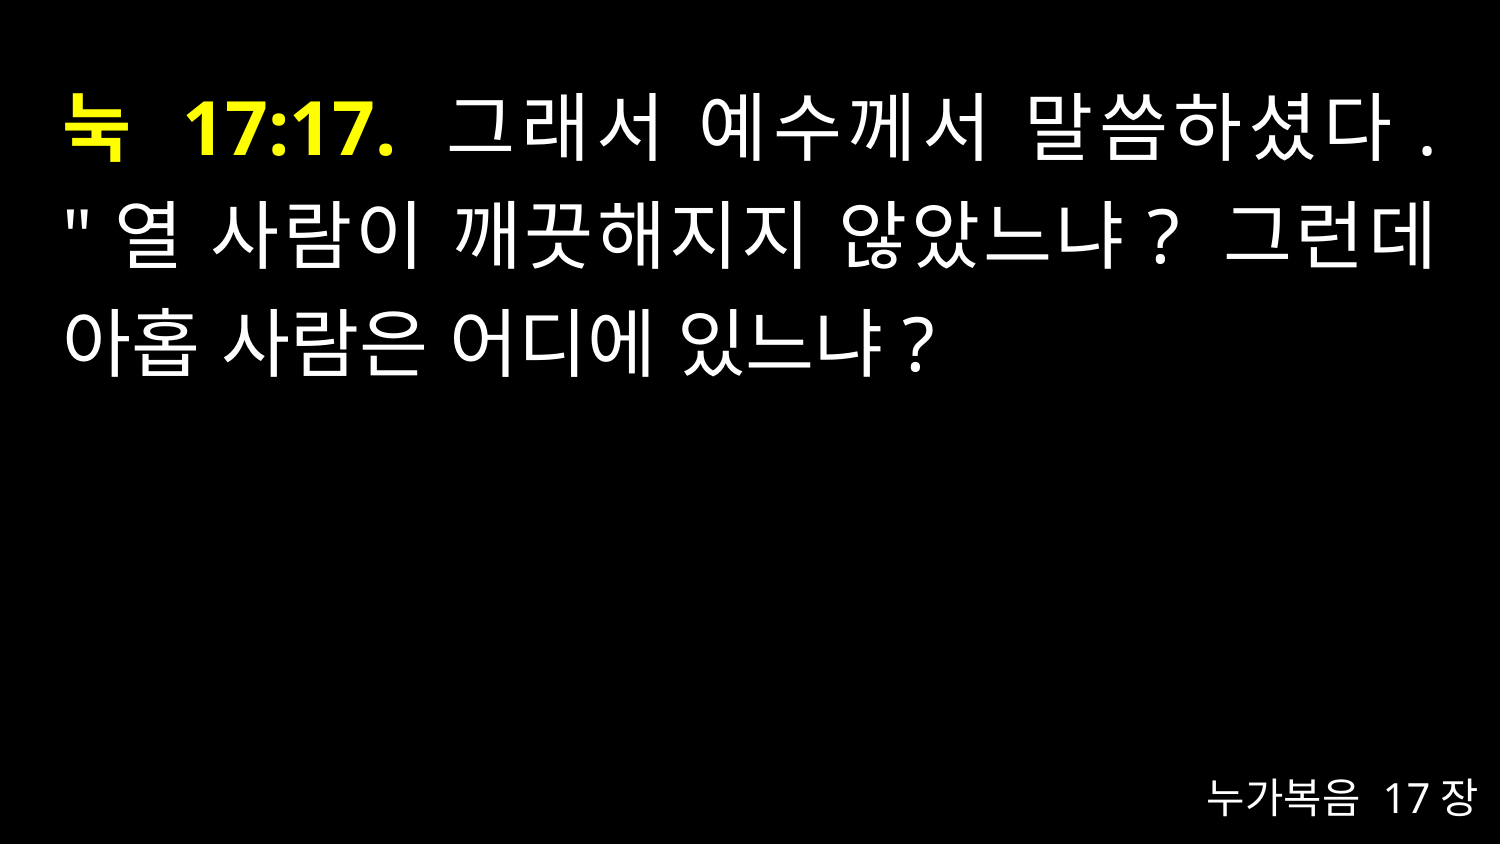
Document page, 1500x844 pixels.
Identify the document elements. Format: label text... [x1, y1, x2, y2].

subtitle 누가복음 17장 [916, 770, 1500, 844]
title 눅 17:17. 그래서 예수께서 말씀하셨다. "열 사람이 깨끗해지지 않았느냐? 그런데 아홉 사람은 어디에 있느냐? [0, 0, 1500, 844]
